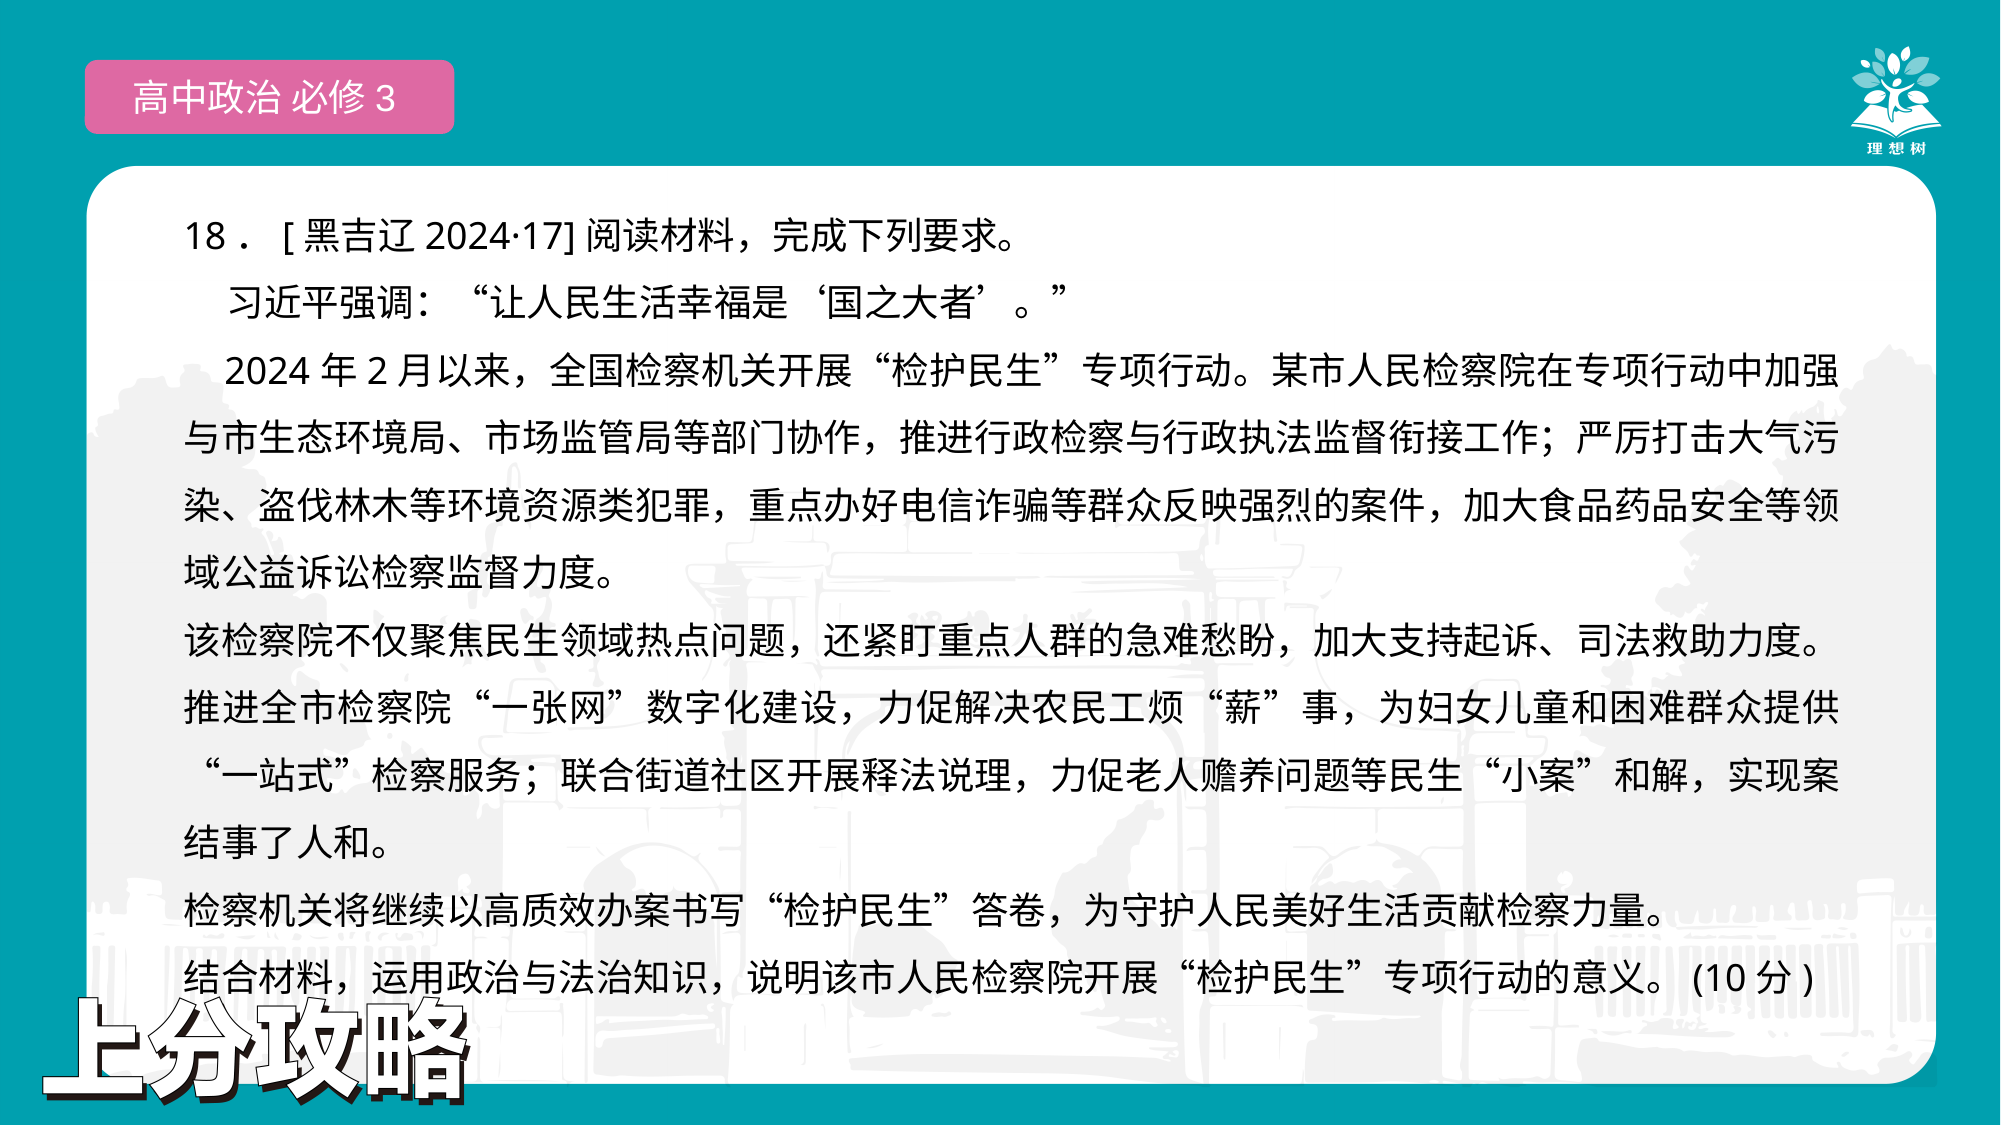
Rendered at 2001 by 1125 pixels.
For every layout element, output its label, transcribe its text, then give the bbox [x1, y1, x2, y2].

picture [0, 0, 2001, 1125]
text_box 18．[黑吉辽2024·17]阅读材料，完成下列要求。 习近平强调：“让人民生活幸福是‘国之大者’。” 2024年2月以来，全国检察机关开展“检护民生”专项行动。某市人民检察院在专项行动中加强与市生态环境局、市场监管局等部门协作，推进行政检察与行政执法监督衔接工作；严厉打击大气污染、盗伐林木等环境资源类犯罪，重点办好电信诈骗等群众反映强烈的案件，加大食品药品安全等领域公益诉讼检察监督力度。 该检察院不仅聚焦民生领域热点问题，还紧盯重点人群的急难愁盼，加大支持起诉、司法救助力度。推进全市检察院“一张网”数字化建设，力促解决农民工烦“薪”事，为妇女儿童和困难群众提供“一站式”检察服务；联合街道社区开展释法说理，力促老人赡养问题等民生“小案”和解，实现案结事了人和。 检察机关将继续以高质效办案书写“检护民生”答卷，为守护人民美好生活贡献检察力量。 结合材料，运用政治与法治知识，说明该市人民检察院开展“检护民生”专项行动的意义。(10分) [168, 181, 1855, 790]
text_box 高中政治 必修3 [83, 58, 456, 135]
